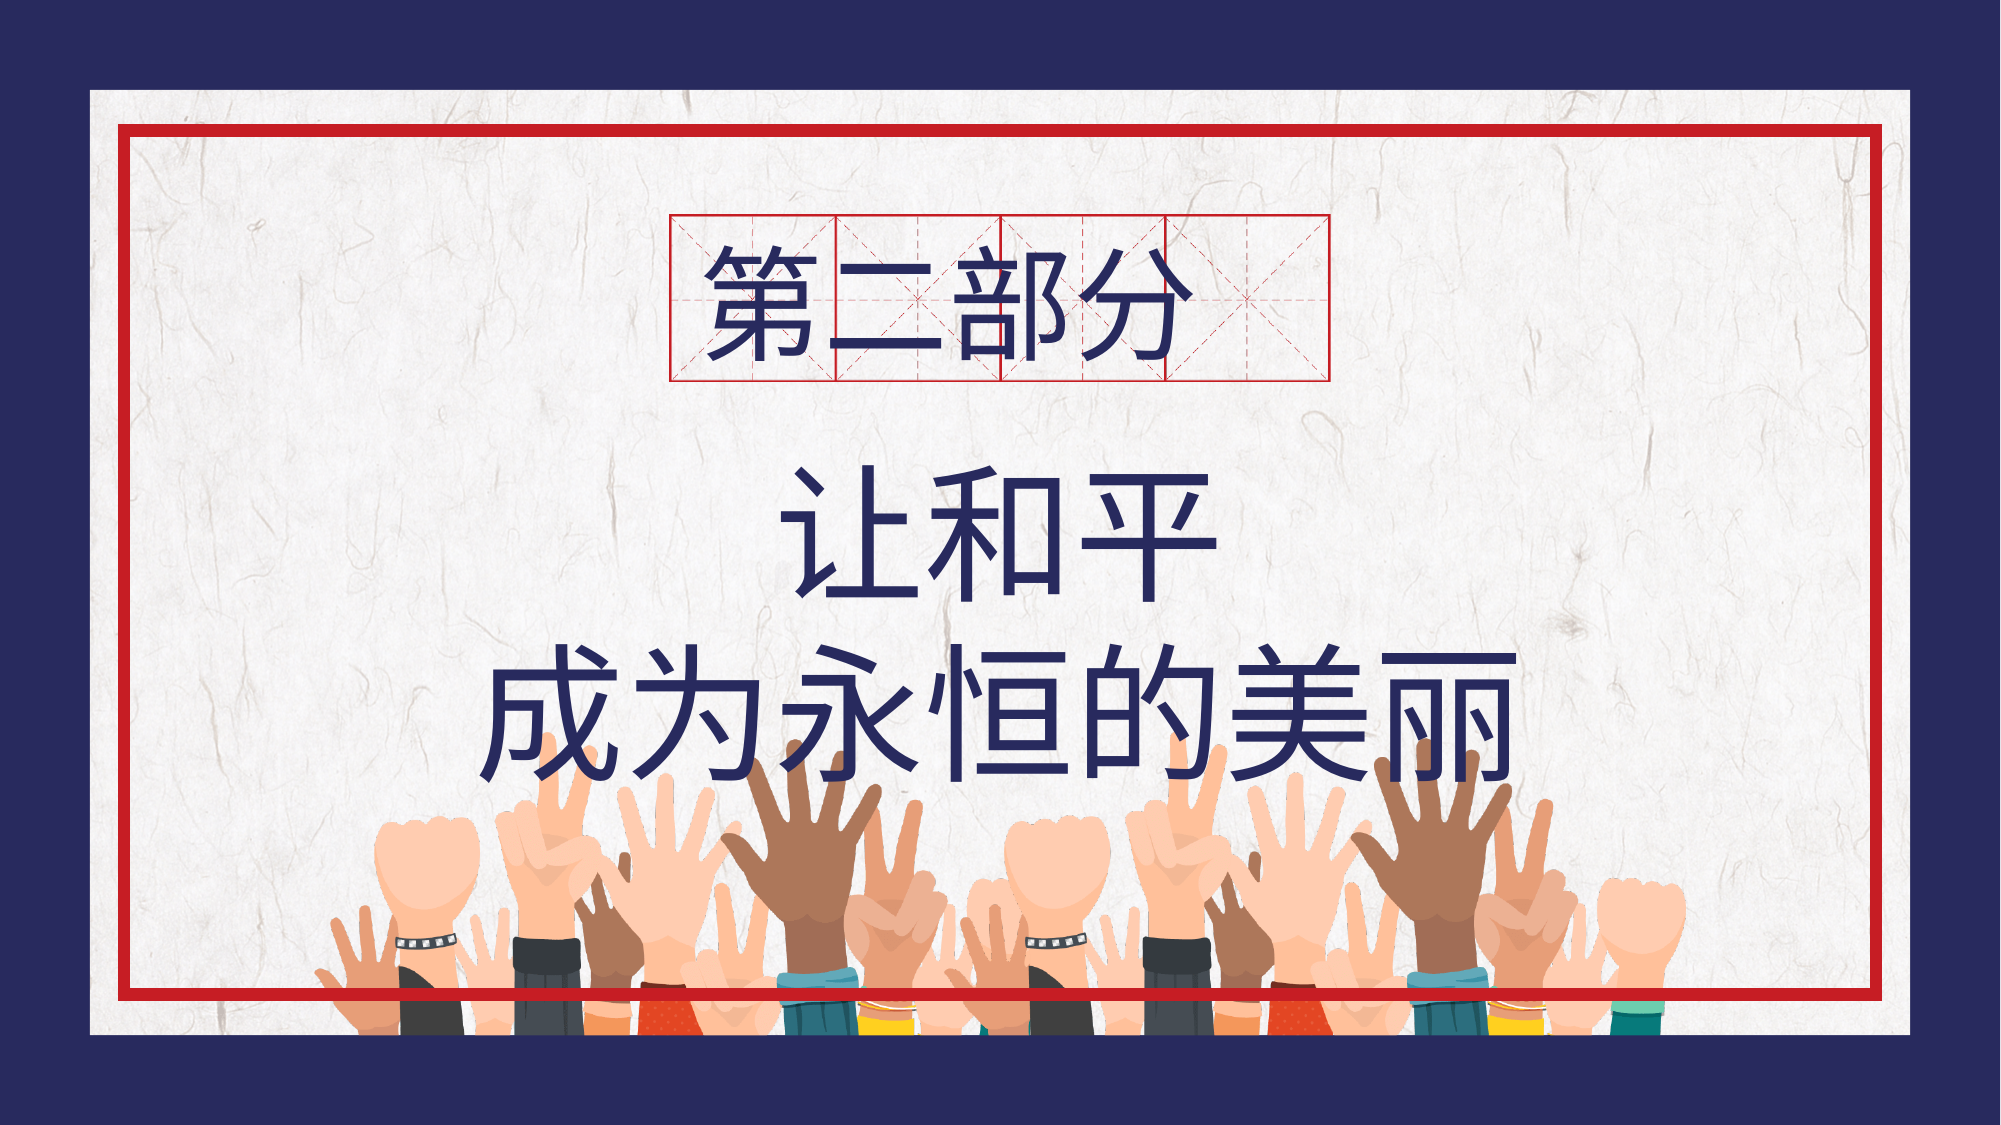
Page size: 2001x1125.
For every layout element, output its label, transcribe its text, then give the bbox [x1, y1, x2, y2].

picture [91, 91, 1909, 1034]
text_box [314, 731, 1686, 1113]
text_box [669, 214, 1331, 386]
text_box [123, 129, 1877, 995]
text_box [0, 0, 2000, 1125]
text_box 让和平 成为永恒的美丽 [306, 432, 1694, 808]
